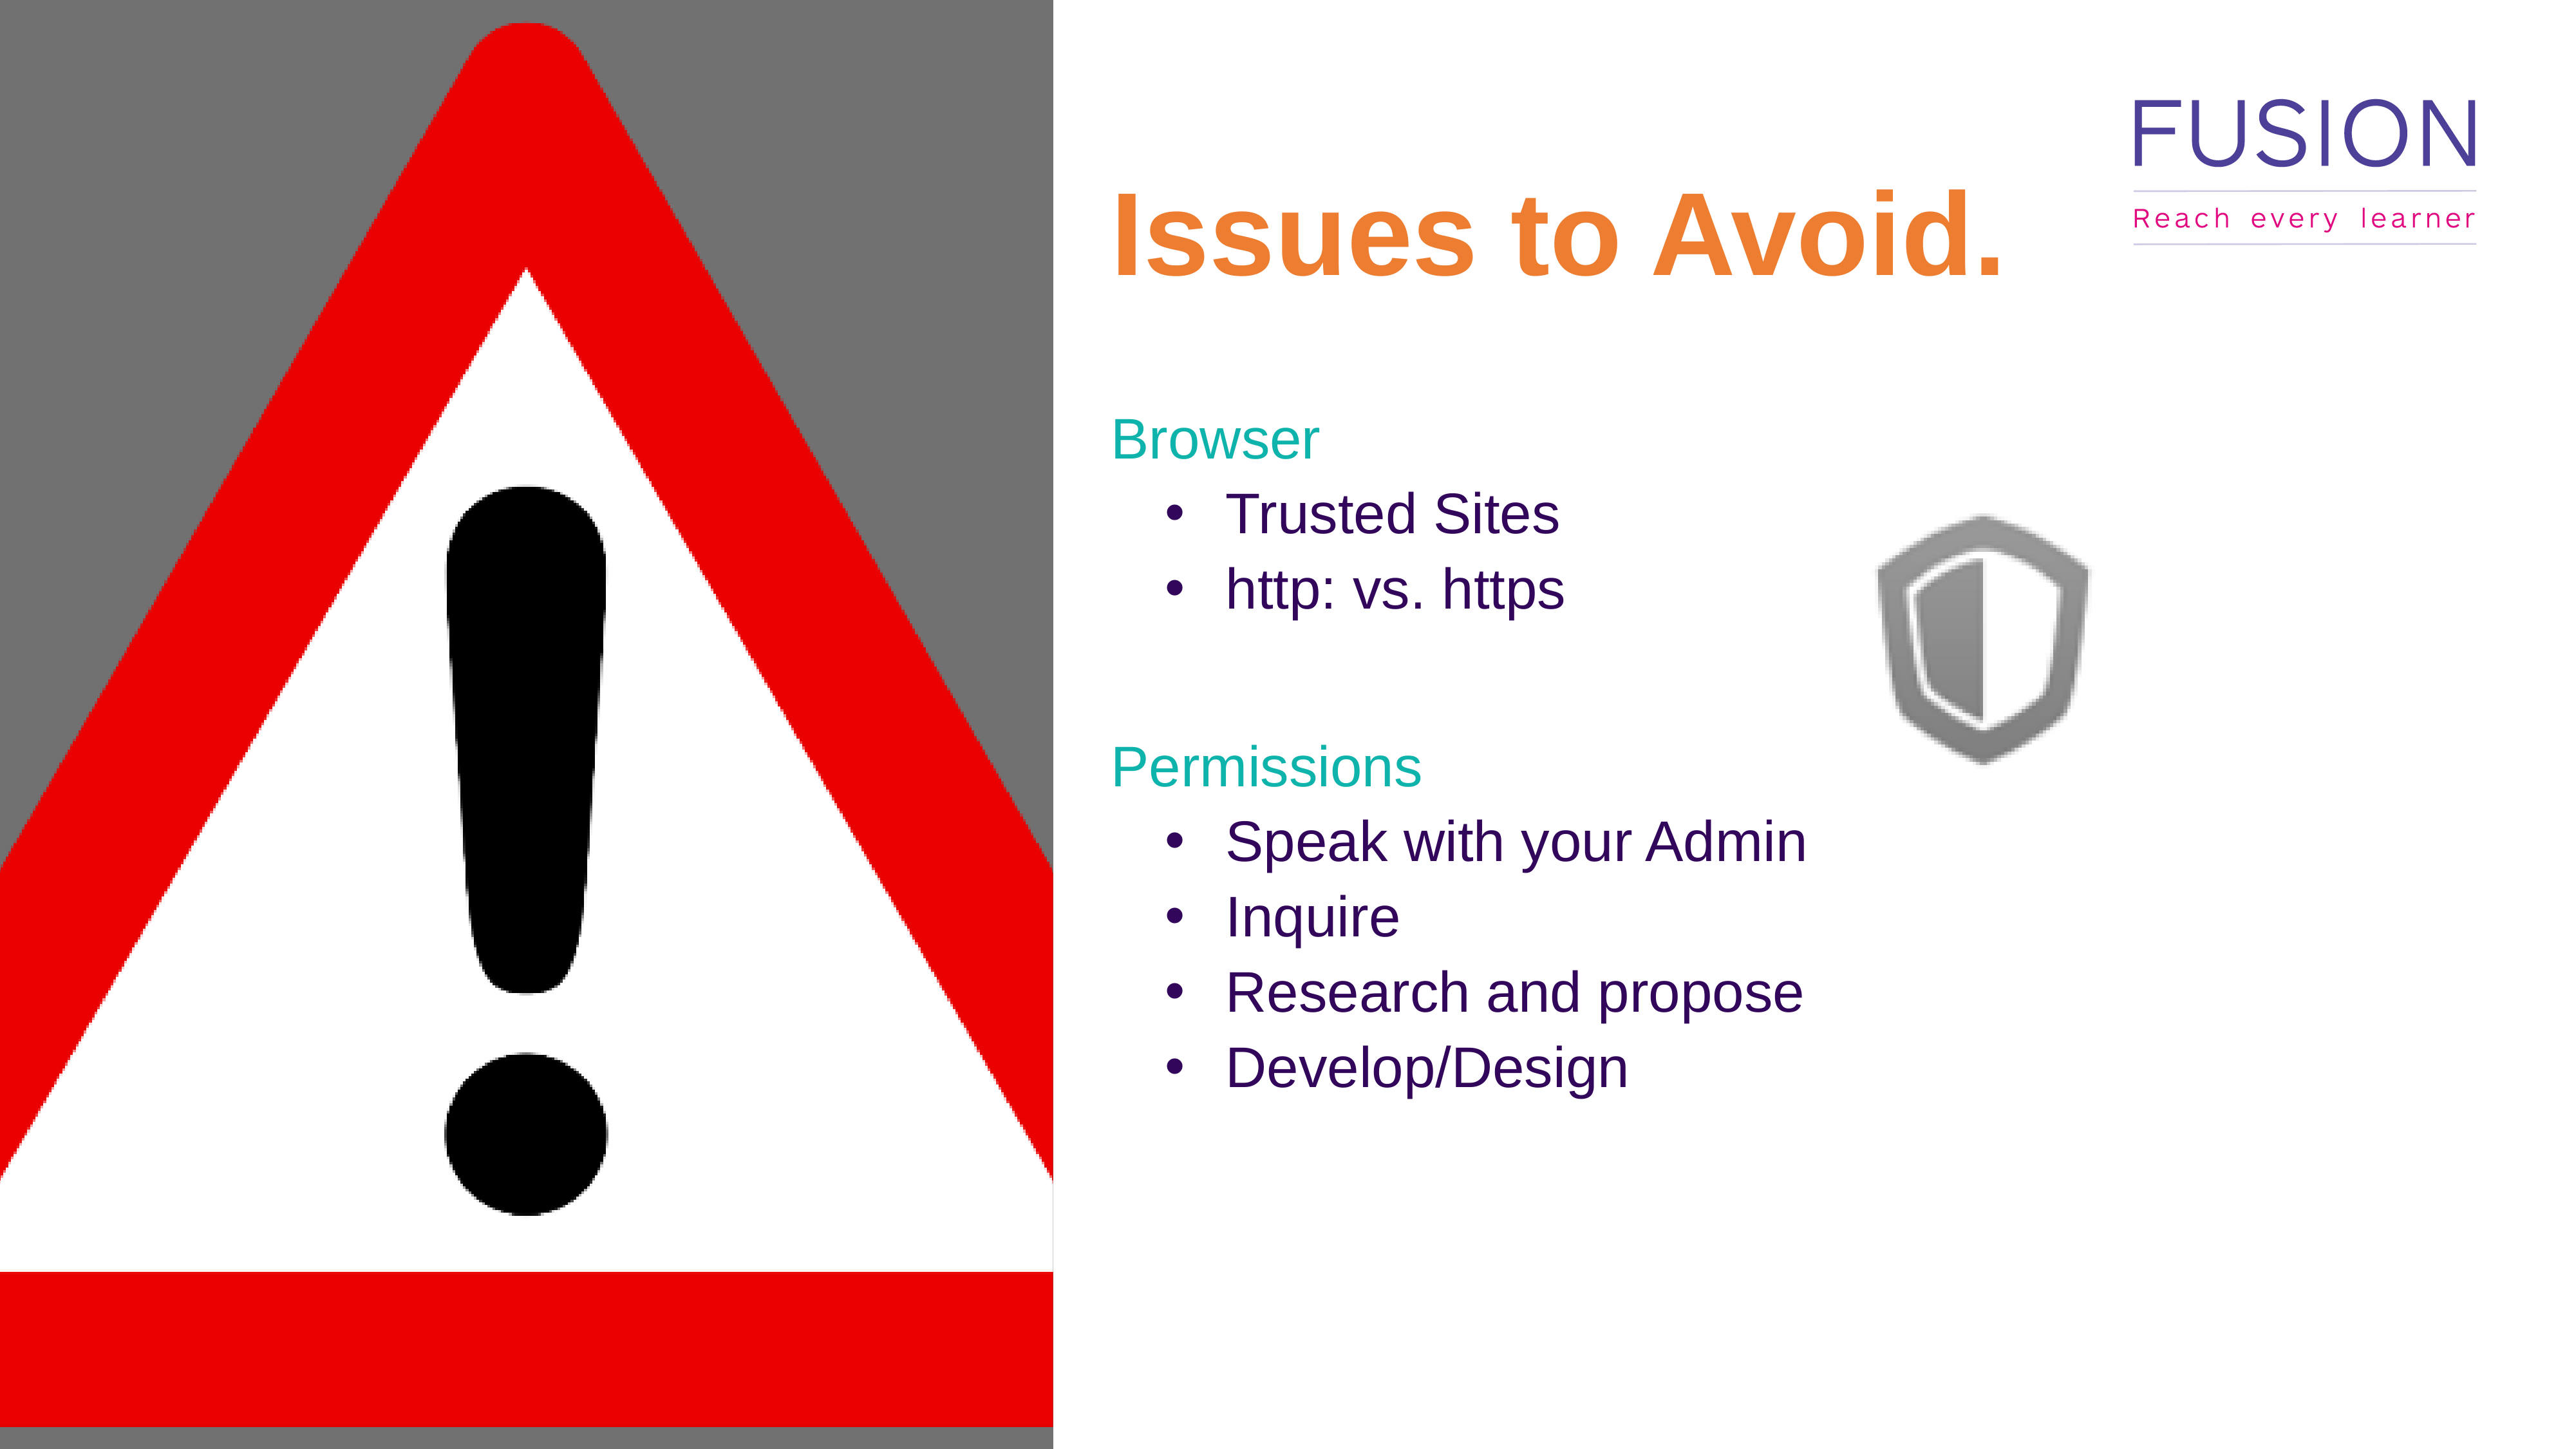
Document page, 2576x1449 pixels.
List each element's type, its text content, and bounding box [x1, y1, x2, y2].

title Issues to Avoid. [1101, 97, 2576, 377]
picture [0, 0, 2576, 1449]
list Browser Trusted Sites http: vs. https Permissions Speak with your Admin Inquire Research and propose Develop/Design [1101, 723, 2289, 875]
